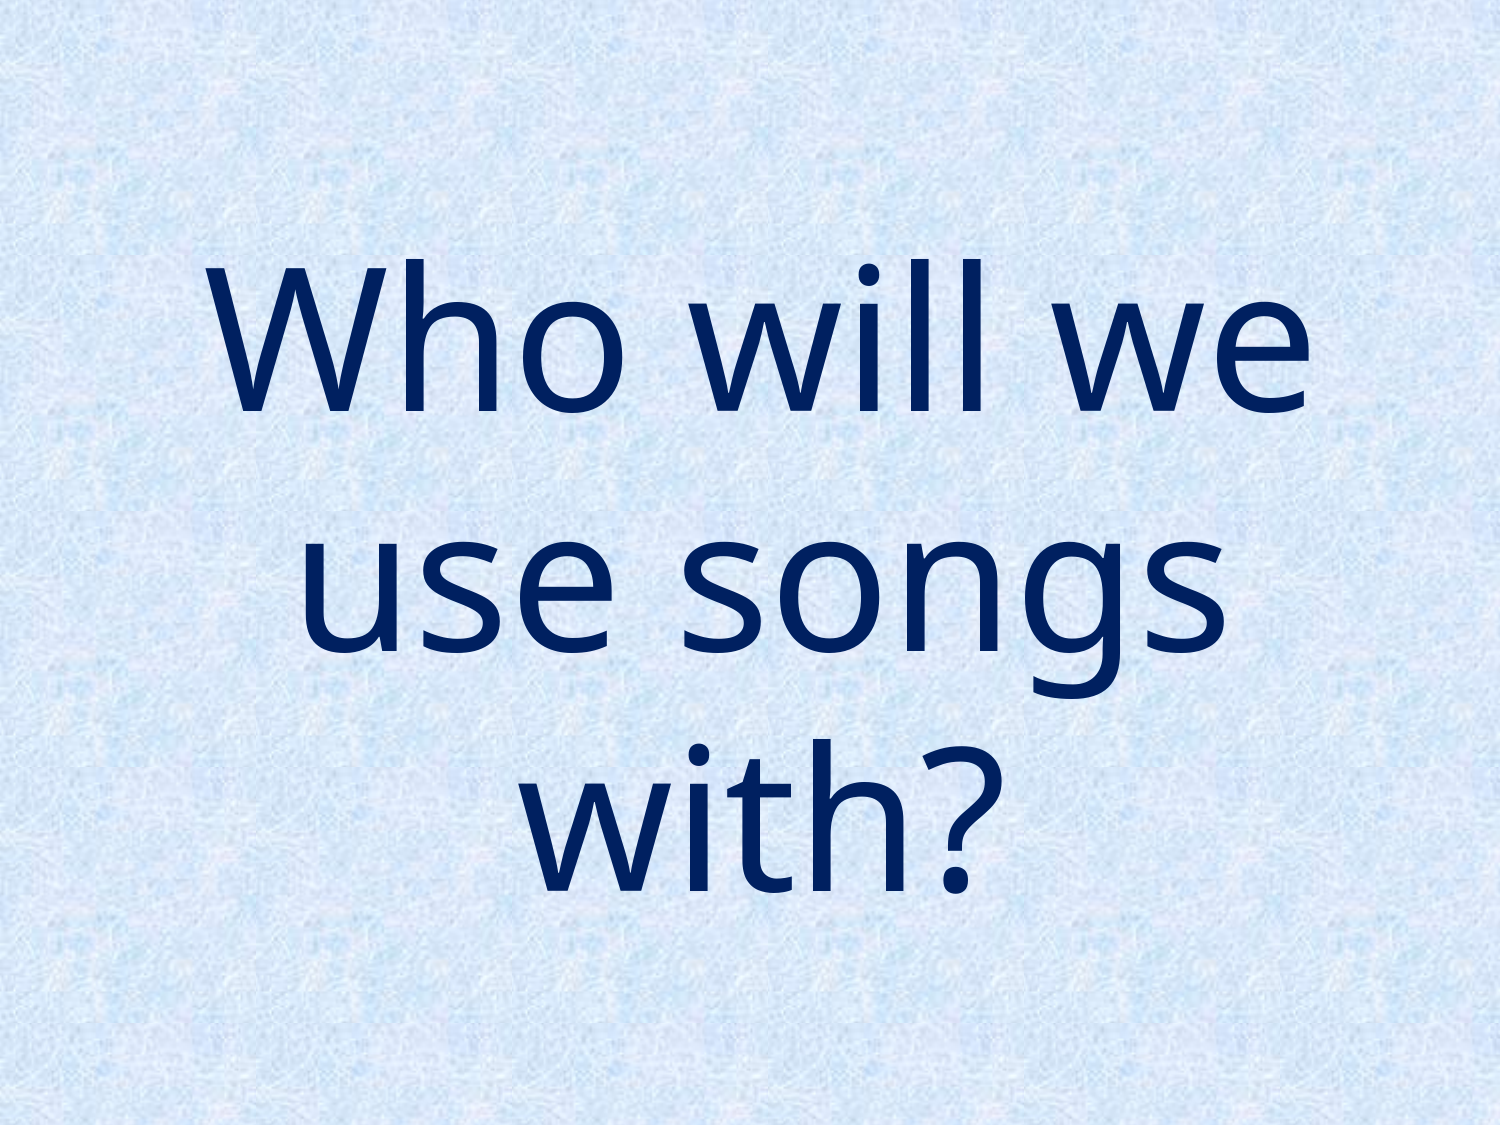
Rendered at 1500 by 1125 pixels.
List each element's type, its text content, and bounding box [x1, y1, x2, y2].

text_box Who will we use songs with? [100, 204, 1424, 940]
picture [0, 0, 1500, 1125]
